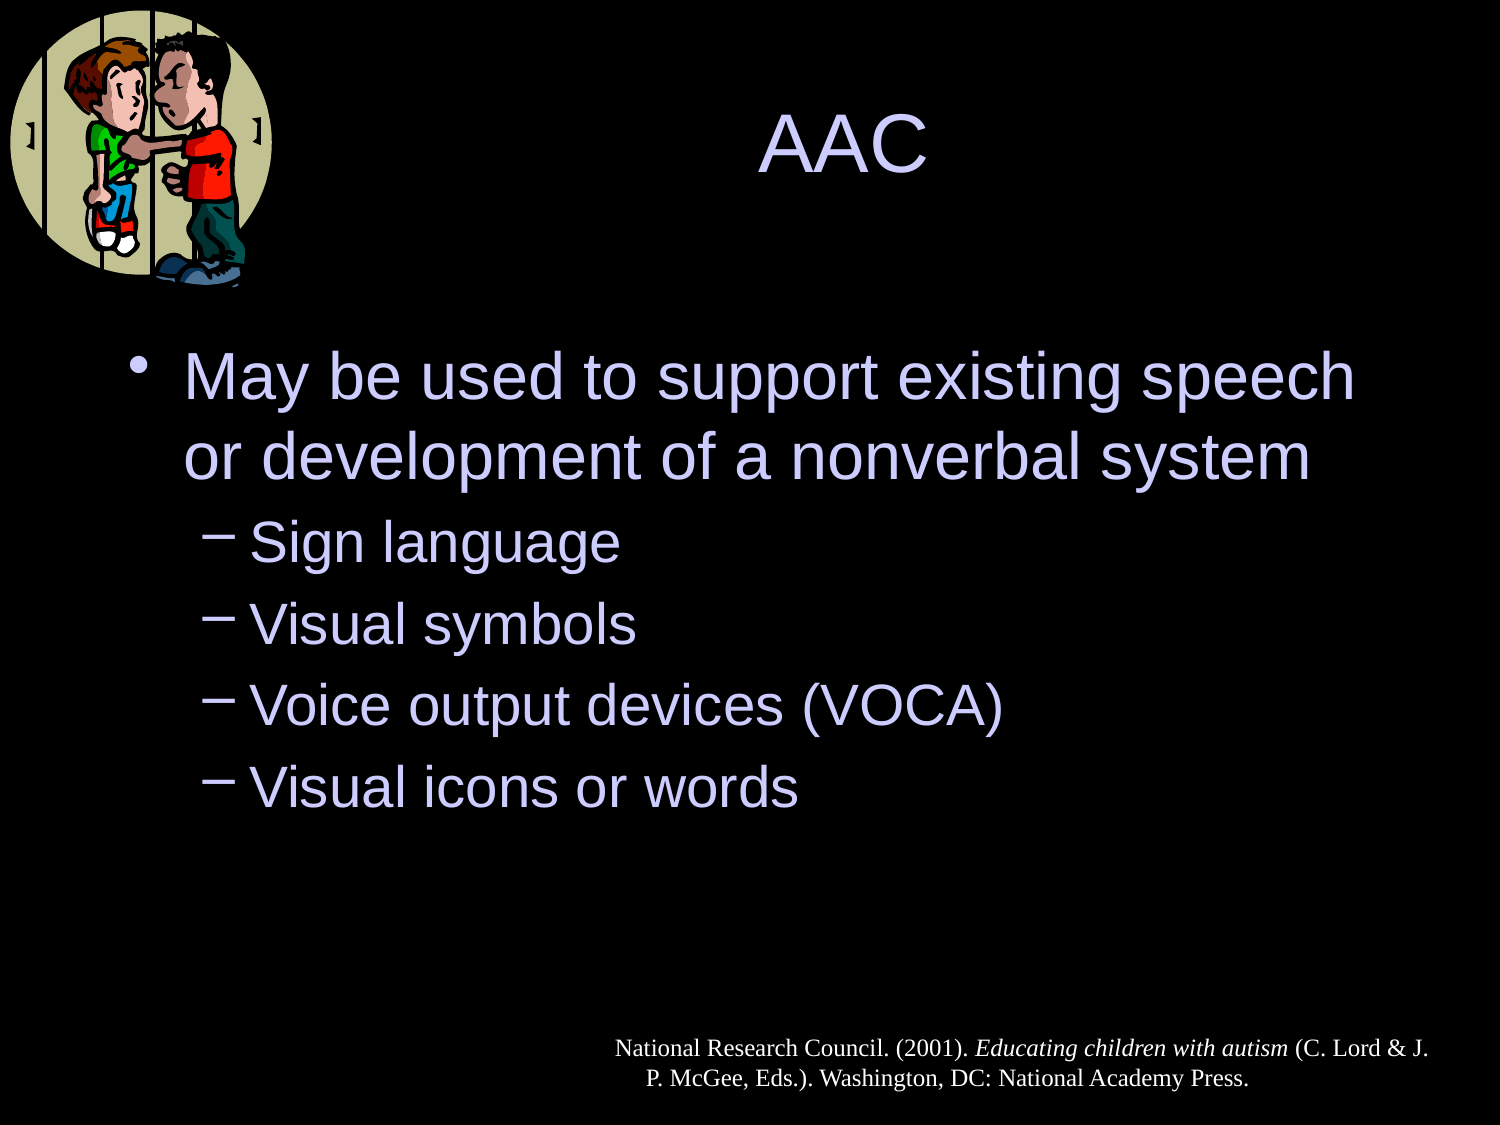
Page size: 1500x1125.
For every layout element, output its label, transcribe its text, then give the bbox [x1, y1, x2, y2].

text_box National Research Council. (2001). Educating children with autism (C. Lord & J. P. McGee, Eds.). Washington, DC: National Academy Press. [599, 1024, 1500, 1099]
title AAC [299, 99, 1388, 288]
list May be used to support existing speech or development of a nonverbal system Sign language Visual symbols Voice output devices (VOCA) Visual icons or words [112, 324, 1388, 1001]
picture [0, 0, 283, 296]
